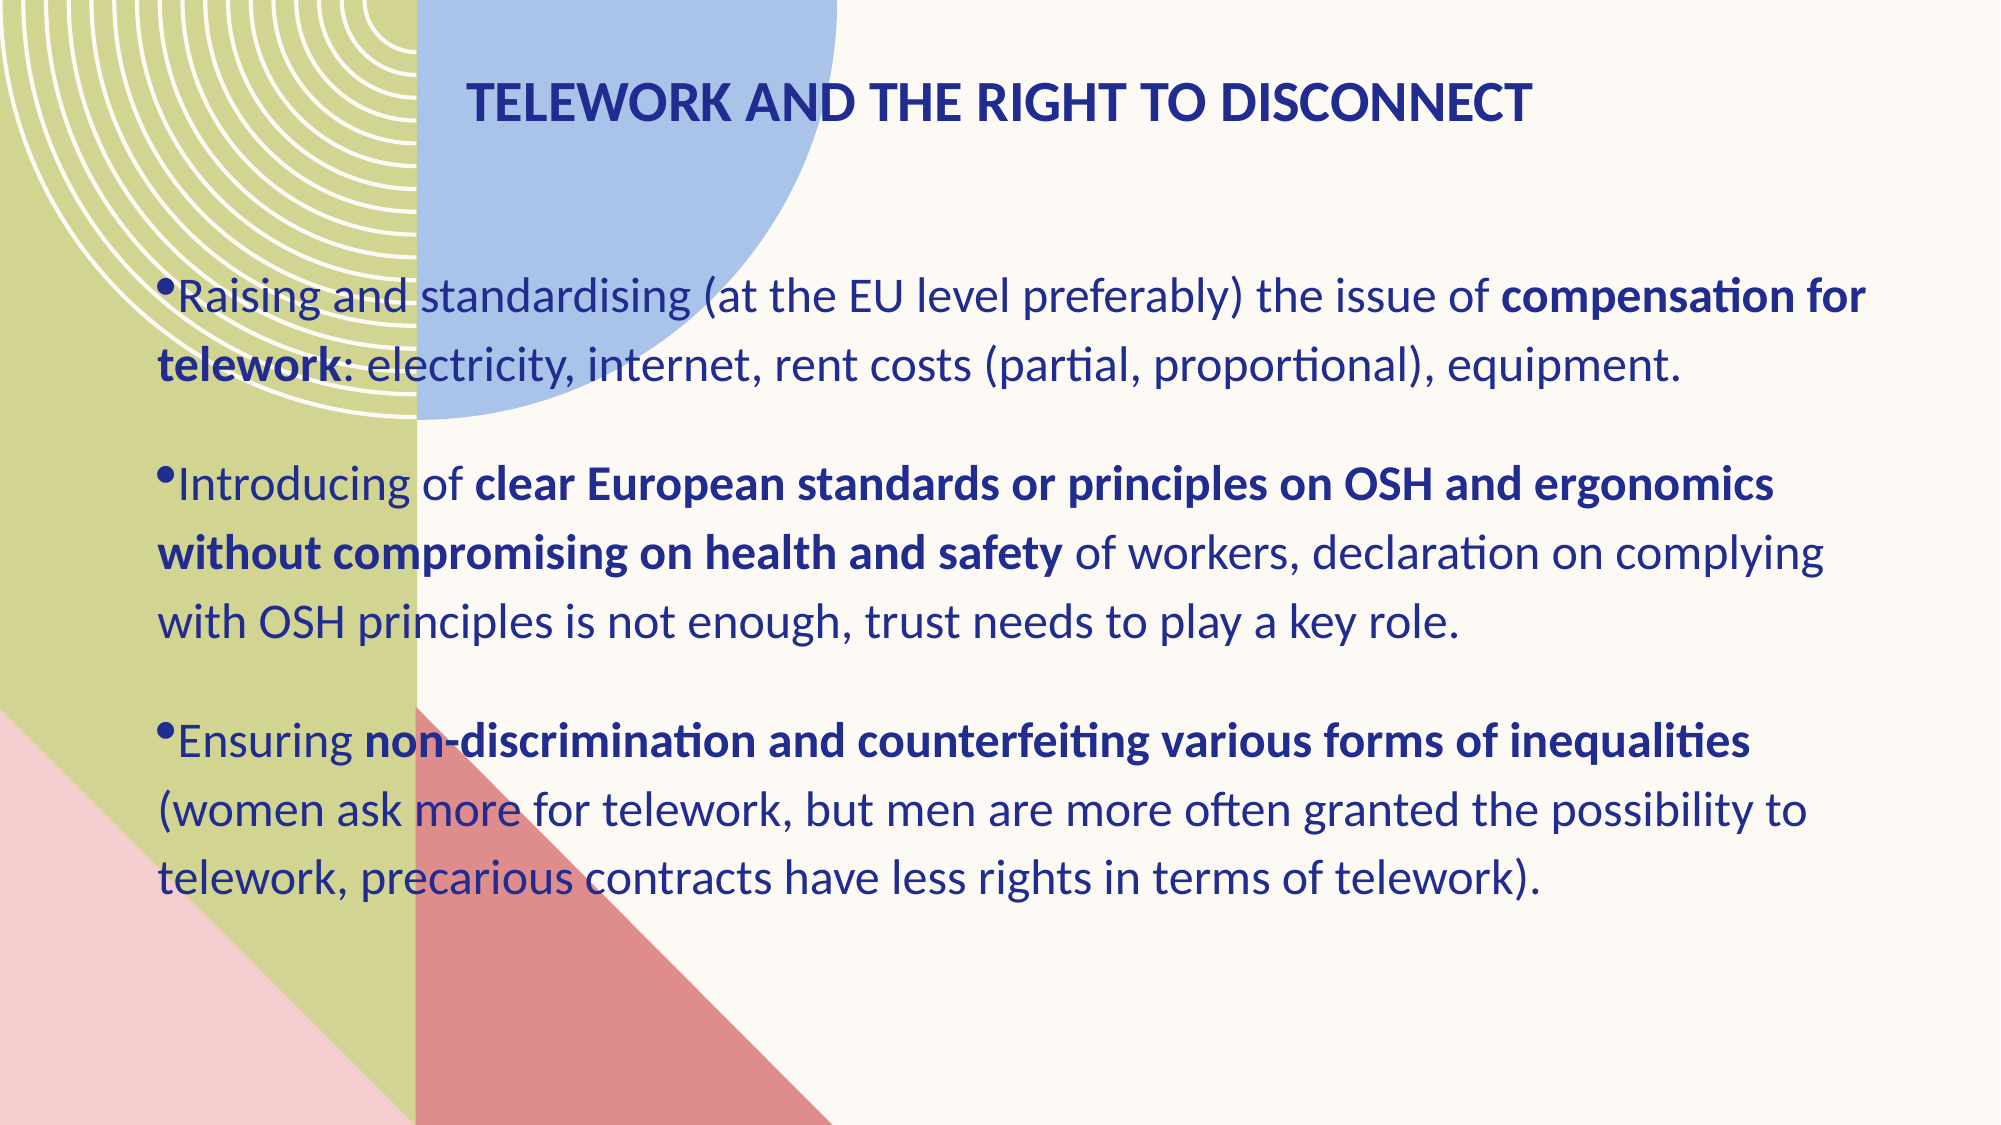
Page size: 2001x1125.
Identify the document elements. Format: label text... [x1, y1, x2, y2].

title Telework and the right to disconnect [38, 63, 1962, 160]
text_box Raising and standardising (at the EU level preferably) the issue of compensation for telework: electricity, internet, rent costs (partial, proportional), equipment. Introducing of clear European standards or principles on OSH and ergonomics without compromising on health and safety of workers, declaration on complying with OSH principles is not enough, trust needs to play a key role. Ensuring non-discrimination and counterfeiting various forms of inequalities (women ask more for telework, but men are more often granted the possibility to telework, precarious contracts have less rights in terms of telework). [142, 245, 1913, 1018]
